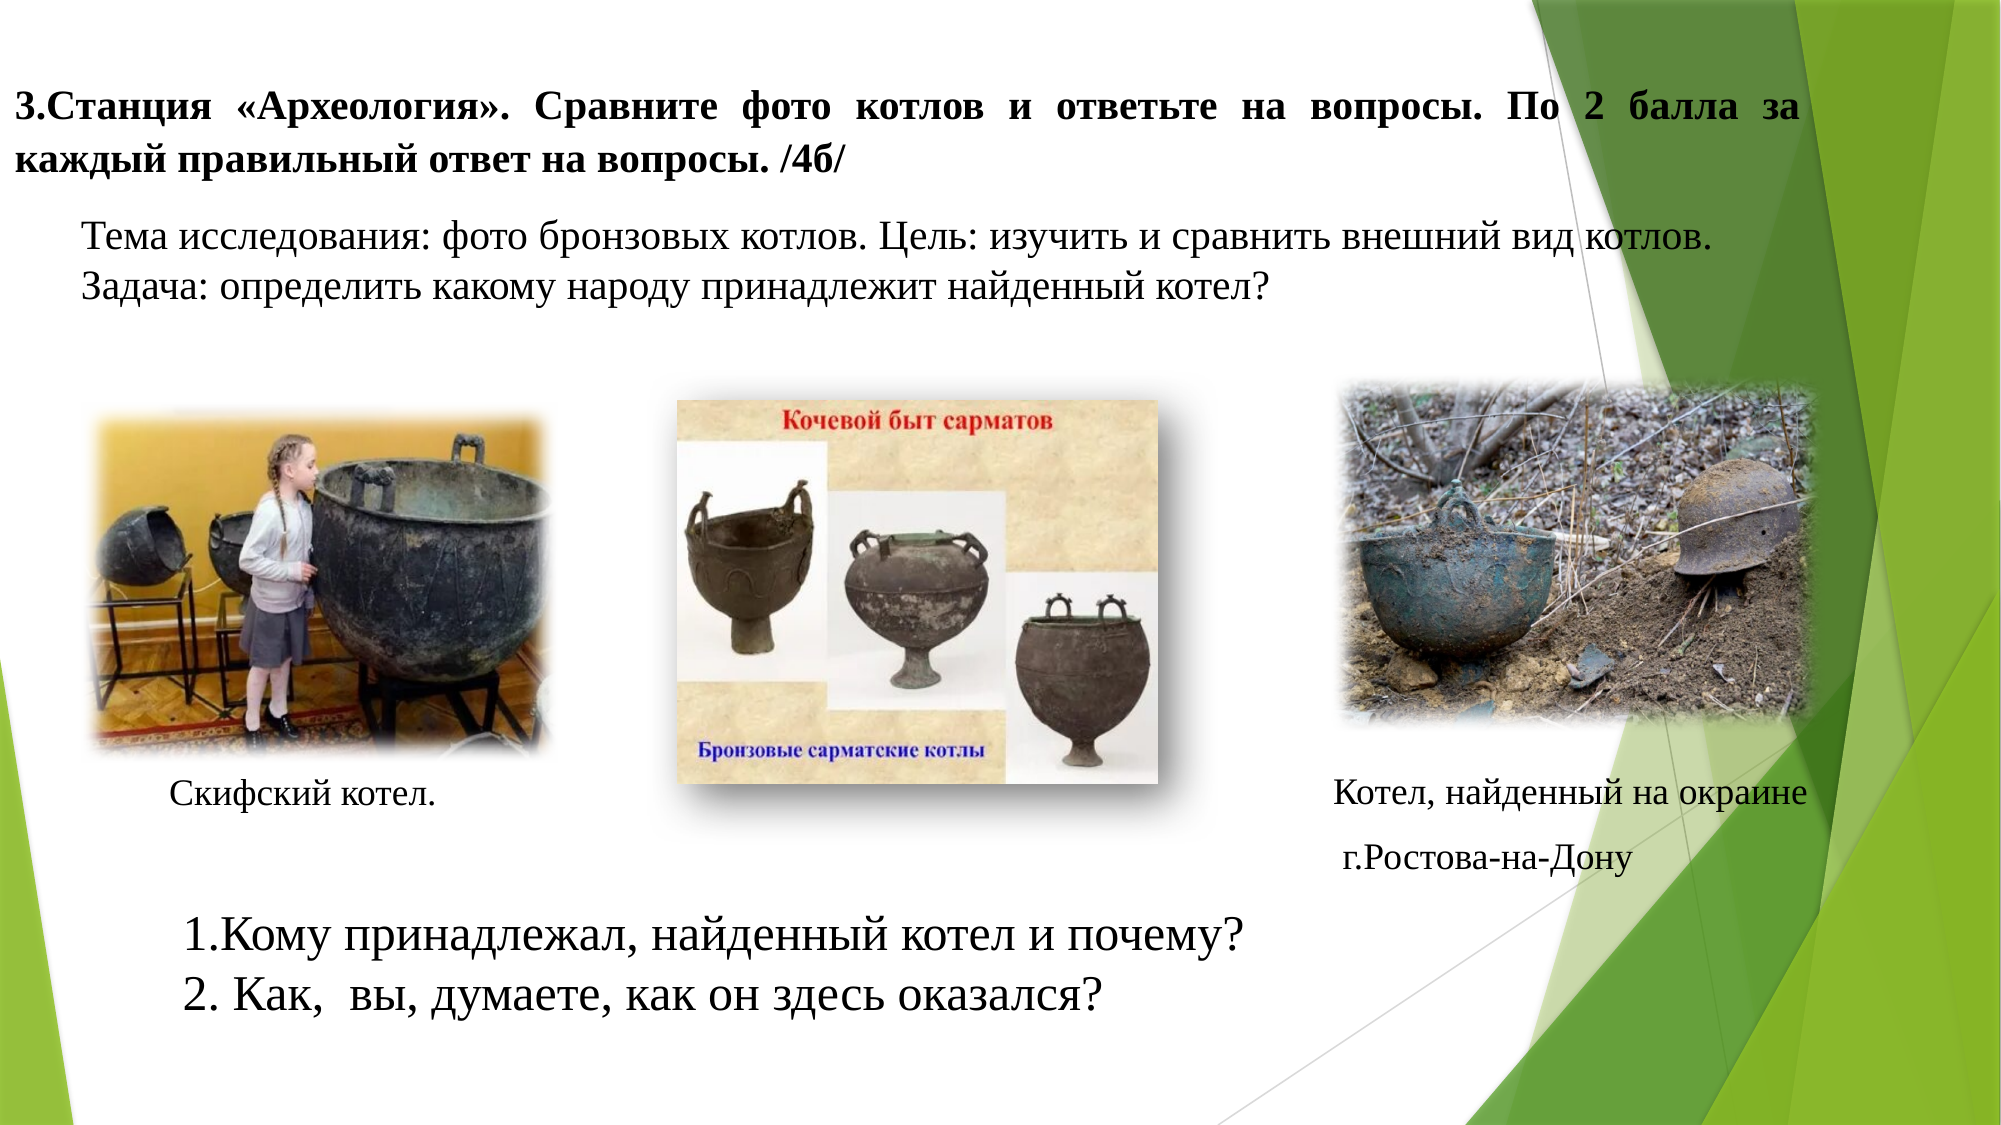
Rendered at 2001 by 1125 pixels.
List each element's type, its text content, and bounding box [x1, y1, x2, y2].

picture [81, 402, 559, 763]
picture [1330, 372, 1827, 734]
picture [676, 399, 1158, 784]
text_box 1.Кому принадлежал, найденный котел и почему? 2. Как, вы, думаете, как он здесь оказался? [92, 892, 1464, 1088]
text_box Скифский котел. [154, 772, 453, 821]
text_box Тема исследования: фото бронзовых котлов. Цель: изучить и сравнить внешний вид котлов. Задача: определить какому народу принадлежит найденный котел? [65, 200, 1921, 316]
text_box 3.Станция «Археология». Сравните фото котлов и ответьте на вопросы. По 2 балла за каждый правильный ответ на вопросы. /4б/ [0, 0, 1816, 189]
text_box Котел, найденный на окраине г.Ростова-на-Дону [1318, 756, 1896, 885]
